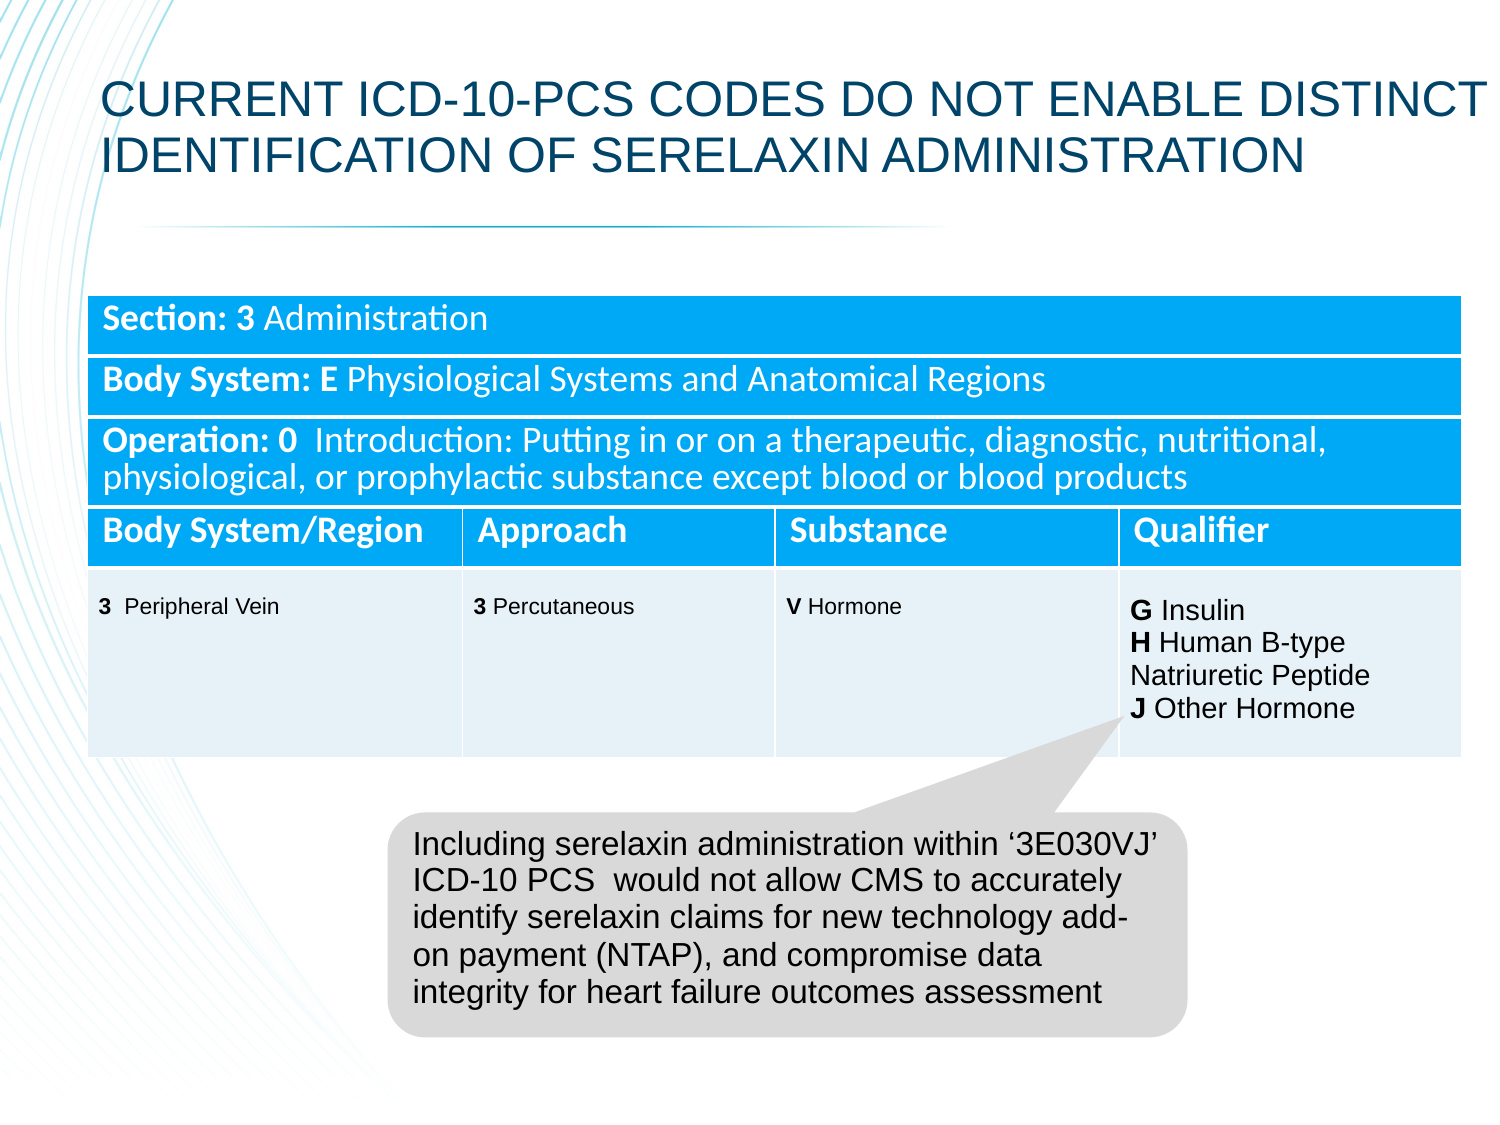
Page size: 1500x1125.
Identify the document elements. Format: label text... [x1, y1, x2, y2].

text_box Including serelaxin administration within ‘3E030VJ’ ICD-10 PCS would not allow CMS to accurately identify serelaxin claims for new technology add-on payment (NTAP), and compromise data integrity for heart failure outcomes assessment [412, 824, 1163, 1113]
table_cell V Hormone [776, 570, 1118, 757]
table_cell Operation: 0 Introduction: Putting in or on a therapeutic, diagnostic, nutritional, physiological, or prophylactic substance except blood or blood products [88, 419, 1461, 505]
table_cell Substance [776, 509, 1118, 566]
table_header Section: 3 Administration [88, 296, 1461, 354]
table_cell Body System/Region [88, 509, 462, 566]
table_cell Approach [463, 509, 774, 566]
title Current ICD-10-PCS Codes do not enable distinct identification of serelaxin administration [99, 33, 1500, 221]
text_box [385, 713, 1190, 1038]
table_cell Body System: E Physiological Systems and Anatomical Regions [88, 358, 1461, 415]
table_cell 3 Peripheral Vein [88, 570, 462, 757]
table_cell G Insulin H Human B-type Natriuretic Peptide J Other Hormone [1120, 570, 1461, 757]
picture [0, 0, 1500, 1125]
table_cell 3 Percutaneous [463, 570, 774, 757]
table_cell Qualifier [1120, 509, 1461, 566]
